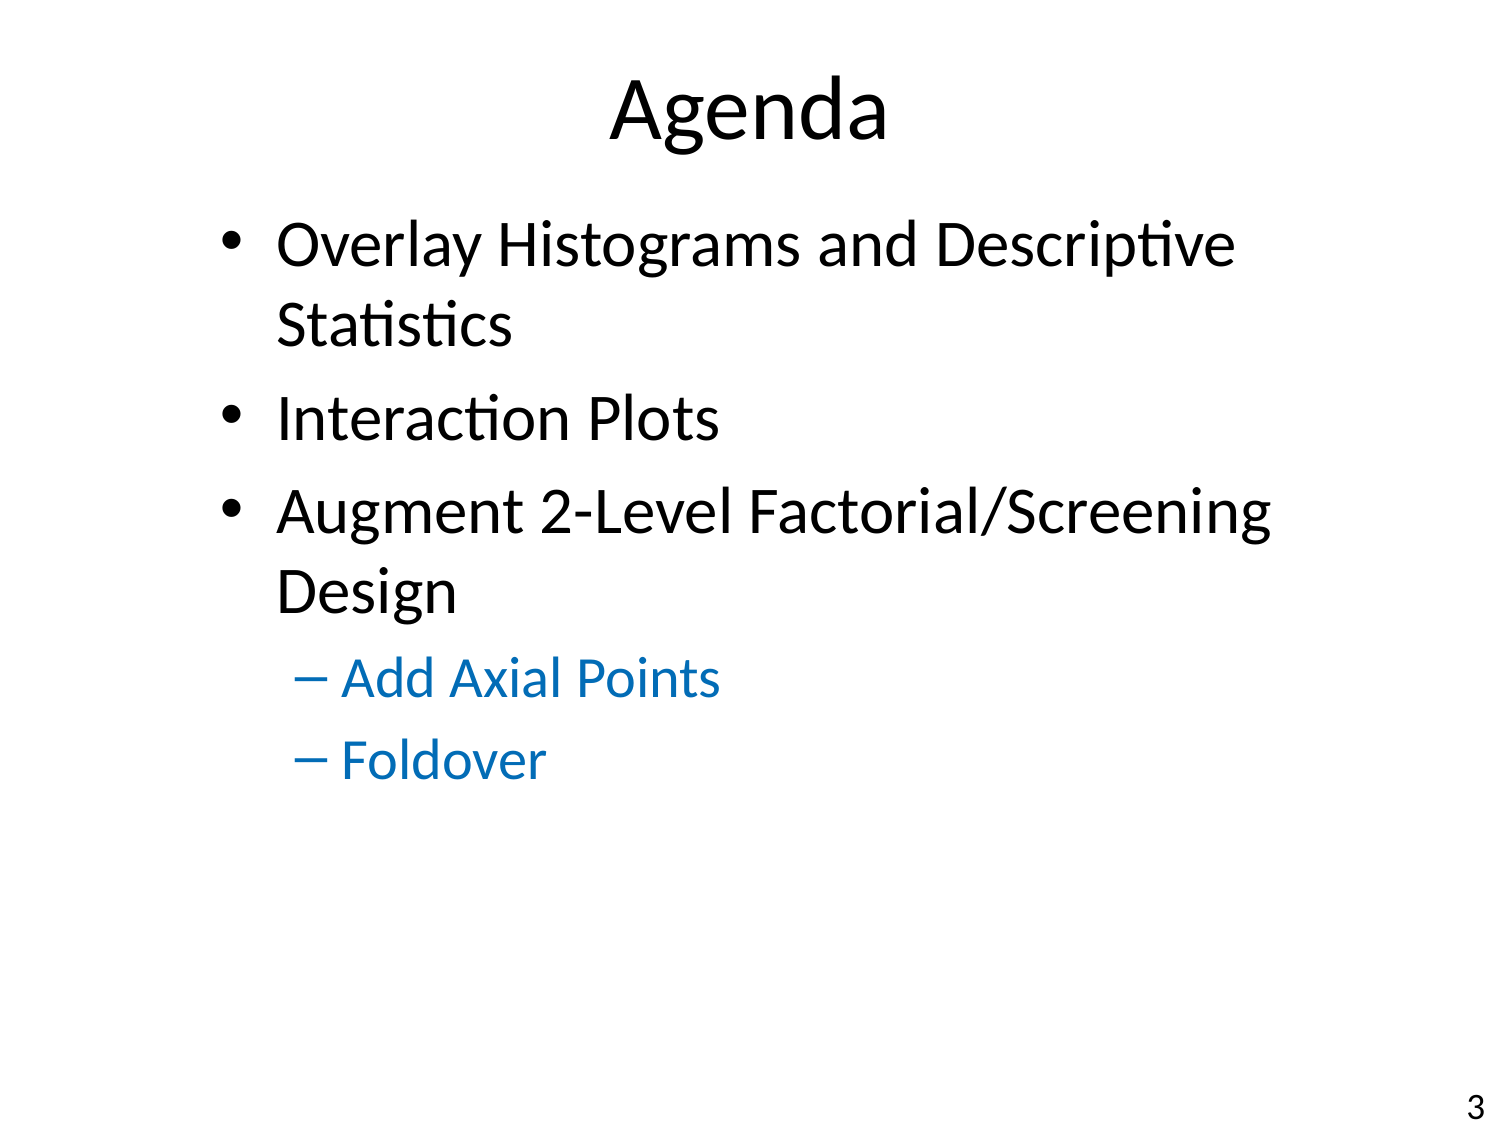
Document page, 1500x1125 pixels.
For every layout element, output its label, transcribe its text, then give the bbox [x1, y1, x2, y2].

list Overlay Histograms and Descriptive Statistics Interaction Plots Augment 2-Level Factorial/Screening Design Add Axial Points Foldover [205, 191, 1467, 834]
title Agenda [75, 40, 1425, 228]
